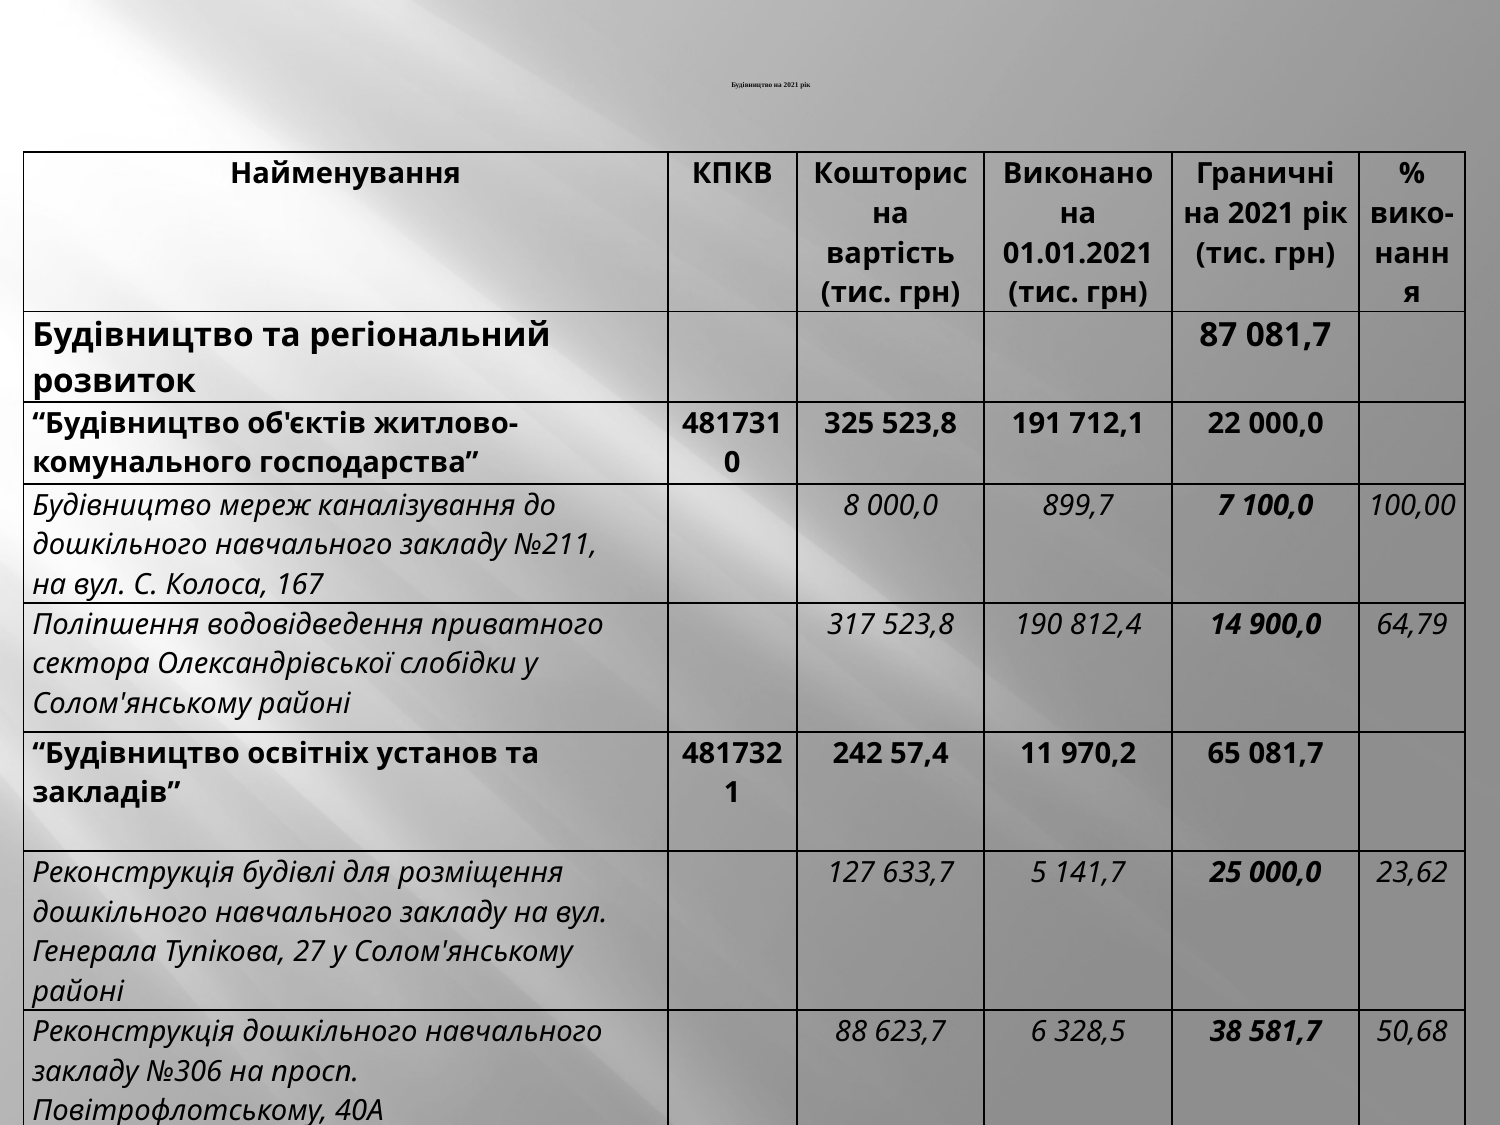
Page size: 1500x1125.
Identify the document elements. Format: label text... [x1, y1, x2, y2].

table_cell 7 100,0 [1173, 485, 1358, 602]
table_cell 6 328,5 [985, 1011, 1171, 1125]
table_header Найменування [24, 153, 667, 311]
table_cell 88 623,7 [798, 1011, 983, 1125]
table_cell 14 900,0 [1173, 604, 1358, 731]
table_cell 899,7 [985, 485, 1171, 602]
table_cell 127 633,7 [798, 852, 983, 1009]
table_cell 11 970,2 [985, 733, 1171, 850]
table_cell [669, 312, 796, 401]
table_cell 87 081,7 [1173, 312, 1358, 401]
table_cell 8 000,0 [798, 485, 983, 602]
table_cell 242 57,4 [798, 733, 983, 850]
table_cell 22 000,0 [1173, 403, 1358, 483]
table_cell 100,00 [1360, 485, 1464, 602]
table_cell [985, 312, 1171, 401]
table_cell 317 523,8 [798, 604, 983, 731]
table_cell [669, 852, 796, 1009]
table_cell 38 581,7 [1173, 1011, 1358, 1125]
table_cell 4817321 [669, 733, 796, 850]
table_cell 190 812,4 [985, 604, 1171, 731]
table_cell [669, 1011, 796, 1125]
table_cell 23,62 [1360, 852, 1464, 1009]
table_cell “Будівництво освітніх установ та закладів” [24, 733, 667, 850]
table_cell 4817310 [669, 403, 796, 483]
table_cell Будівництво мереж каналізування до дошкільного навчального закладу №211, на вул. С. Колоса, 167 [24, 485, 667, 602]
table_cell [669, 604, 796, 731]
table_header Граничні на 2021 рік (тис. грн) [1173, 153, 1358, 311]
table_cell 50,68 [1360, 1011, 1464, 1125]
table_cell 64,79 [1360, 604, 1464, 731]
table_header Кошторисна вартість (тис. грн) [798, 153, 983, 311]
table_cell [669, 485, 796, 602]
table_cell [1360, 403, 1464, 483]
table_cell 191 712,1 [985, 403, 1171, 483]
table_cell Реконструкція дошкільного навчального закладу №306 на просп. Повітрофлотському, 40А [24, 1011, 667, 1125]
table_cell [1360, 312, 1464, 401]
table_header % вико-нання [1360, 153, 1464, 311]
table_header Виконано на 01.01.2021 (тис. грн) [985, 153, 1171, 311]
title Будівництво на 2021 рік [82, 58, 1461, 106]
table_cell Будівництво та регіональний розвиток [24, 312, 667, 401]
table_cell Поліпшення водовідведення приватного сектора Олександрівської слобідки у Солом'янському районі [24, 604, 667, 731]
table_cell “Будівництво об'єктів житлово-комунального господарства” [24, 403, 667, 483]
table_cell [1360, 733, 1464, 850]
table_cell [798, 312, 983, 401]
table_cell 25 000,0 [1173, 852, 1358, 1009]
table_cell Реконструкція будівлі для розміщення дошкільного навчального закладу на вул. Генерала Тупікова, 27 у Солом'янському районі [24, 852, 667, 1009]
table_header КПКВ [669, 153, 796, 311]
table_cell 325 523,8 [798, 403, 983, 483]
table_cell 5 141,7 [985, 852, 1171, 1009]
table_cell 65 081,7 [1173, 733, 1358, 850]
